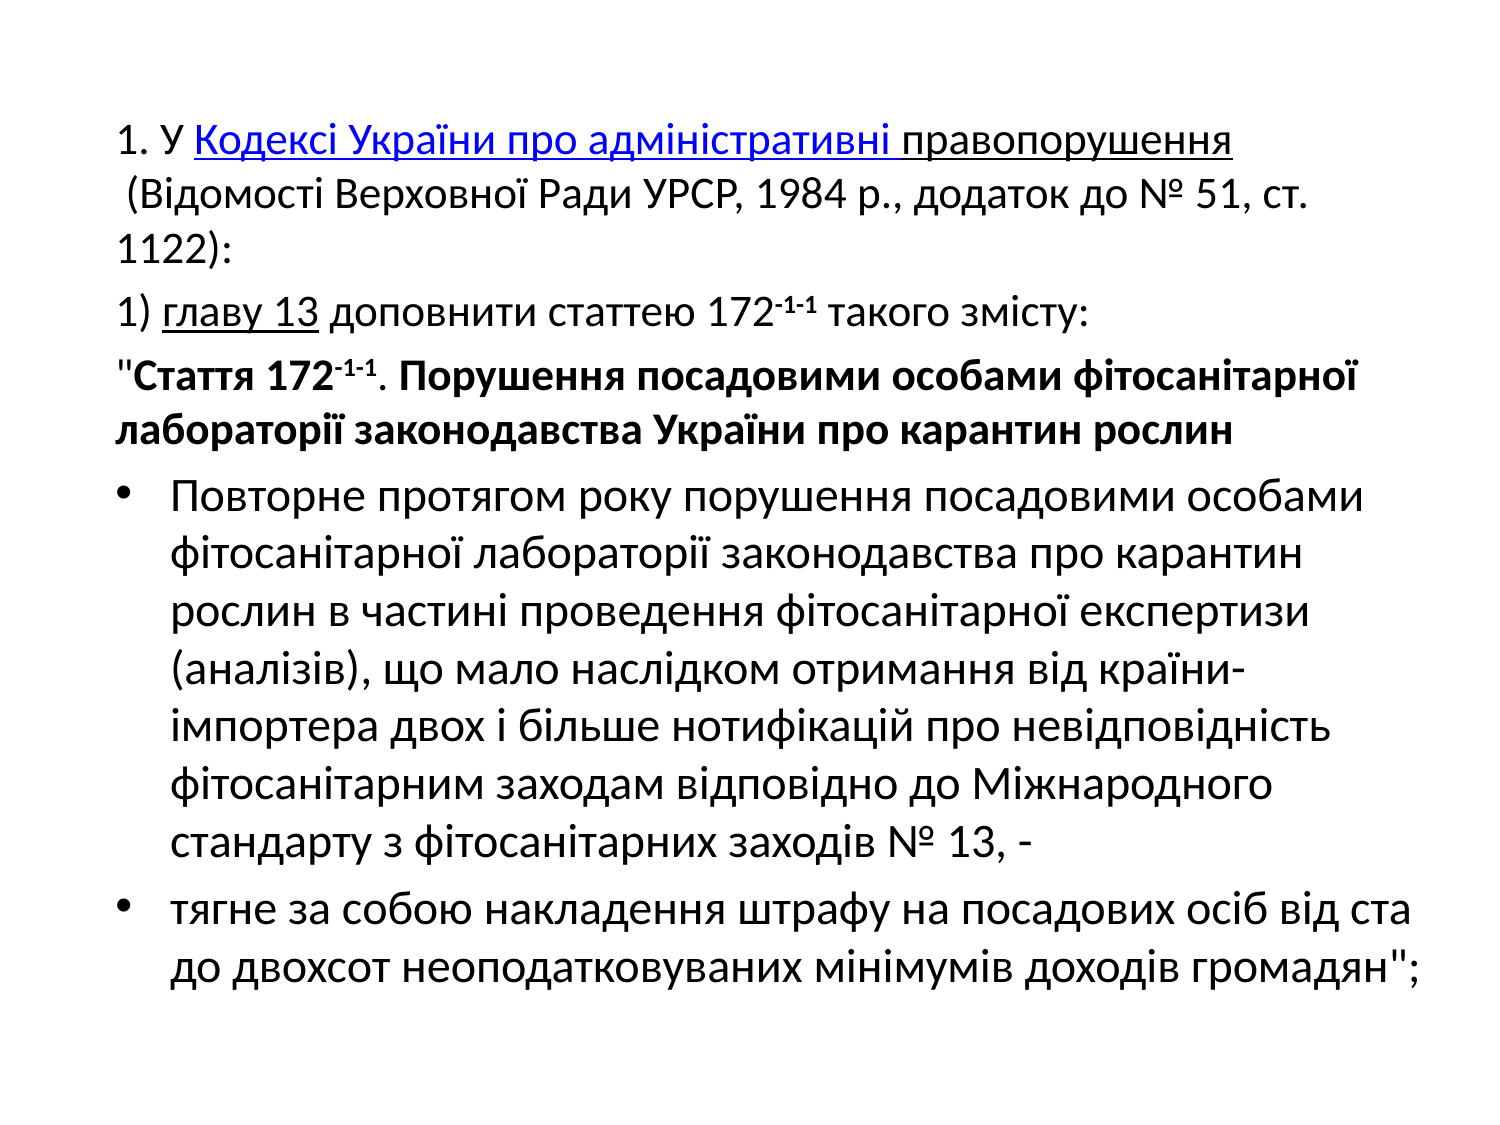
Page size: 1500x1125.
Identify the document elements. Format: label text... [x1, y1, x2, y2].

list 1. У Кодексі України про адміністративні правопорушення (Відомості Верховної Ради УРСР, 1984 р., додаток до № 51, ст. 1122): 1) главу 13 доповнити статтею 172-1-1 такого змісту: "Стаття 172-1-1. Порушення посадовими особами фітосанітарної лабораторії законодавства України про карантин рослин Повторне протягом року порушення посадовими особами фітосанітарної лабораторії законодавства про карантин рослин в частині проведення фітосанітарної експертизи (аналізів), що мало наслідком отримання від країни-імпортера двох і більше нотифікацій про невідповідність фітосанітарним заходам відповідно до Міжнародного стандарту з фітосанітарних заходів № 13, - тягне за собою накладення штрафу на посадових осіб від ста до двохсот неоподатковуваних мінімумів доходів громадян"; [100, 101, 1451, 1035]
